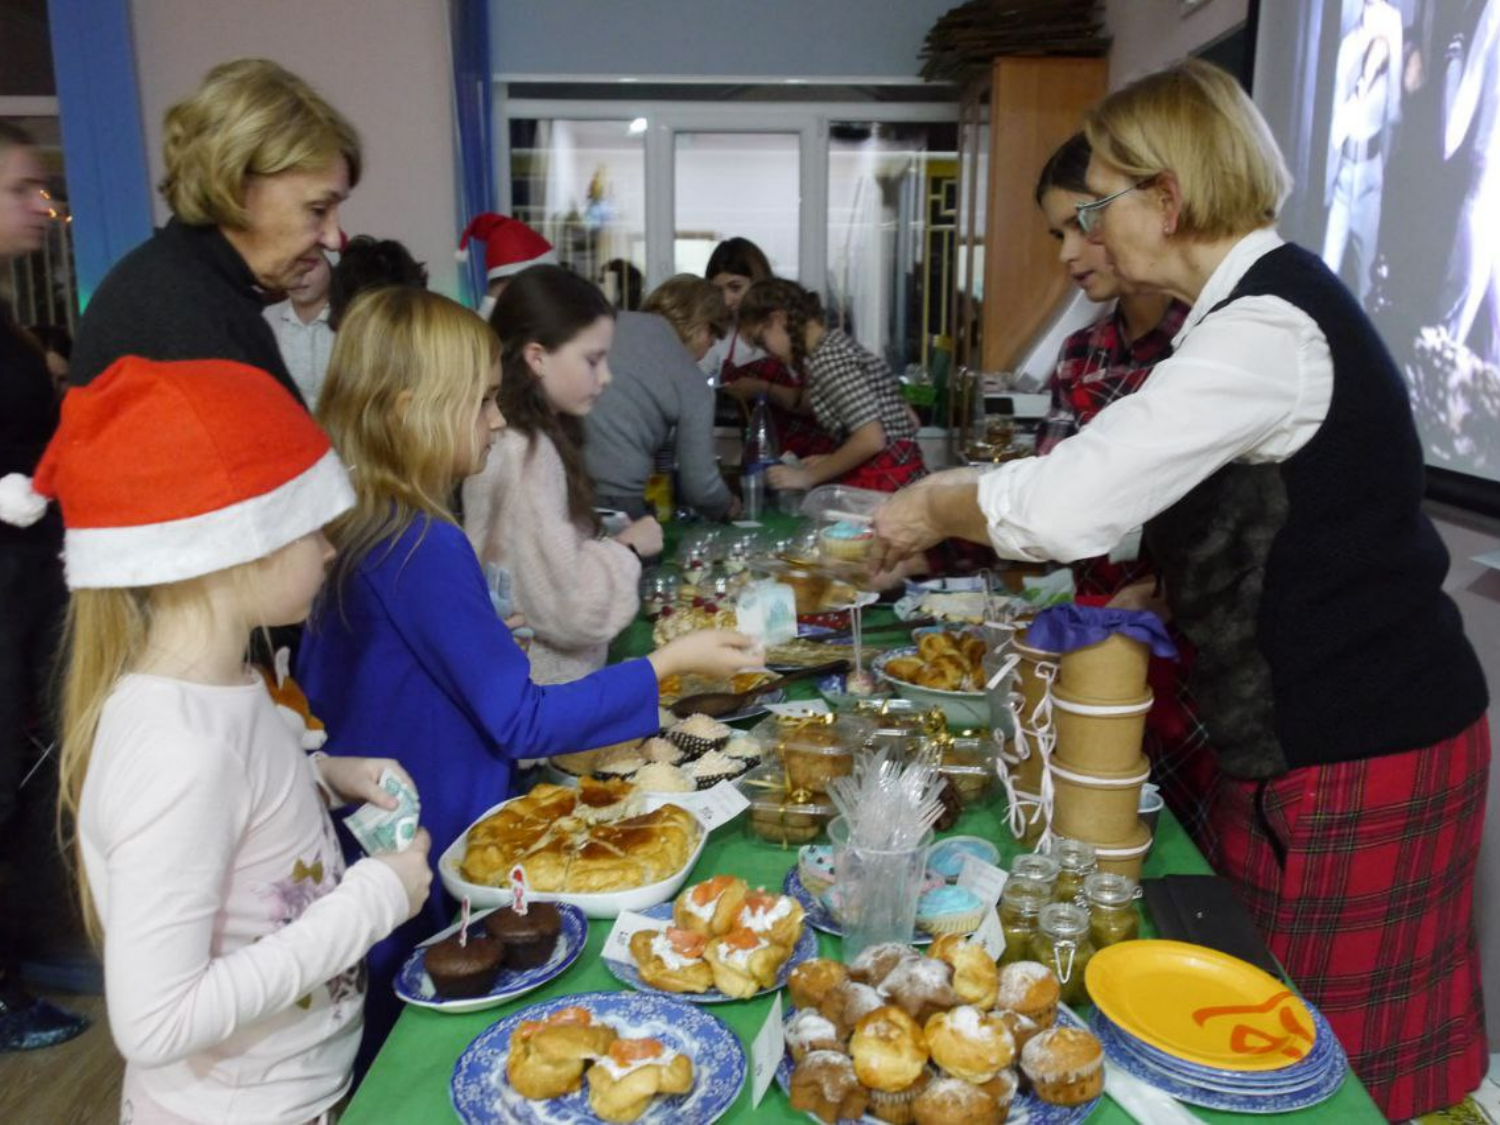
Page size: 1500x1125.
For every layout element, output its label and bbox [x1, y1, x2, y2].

list [0, 0, 1500, 1125]
